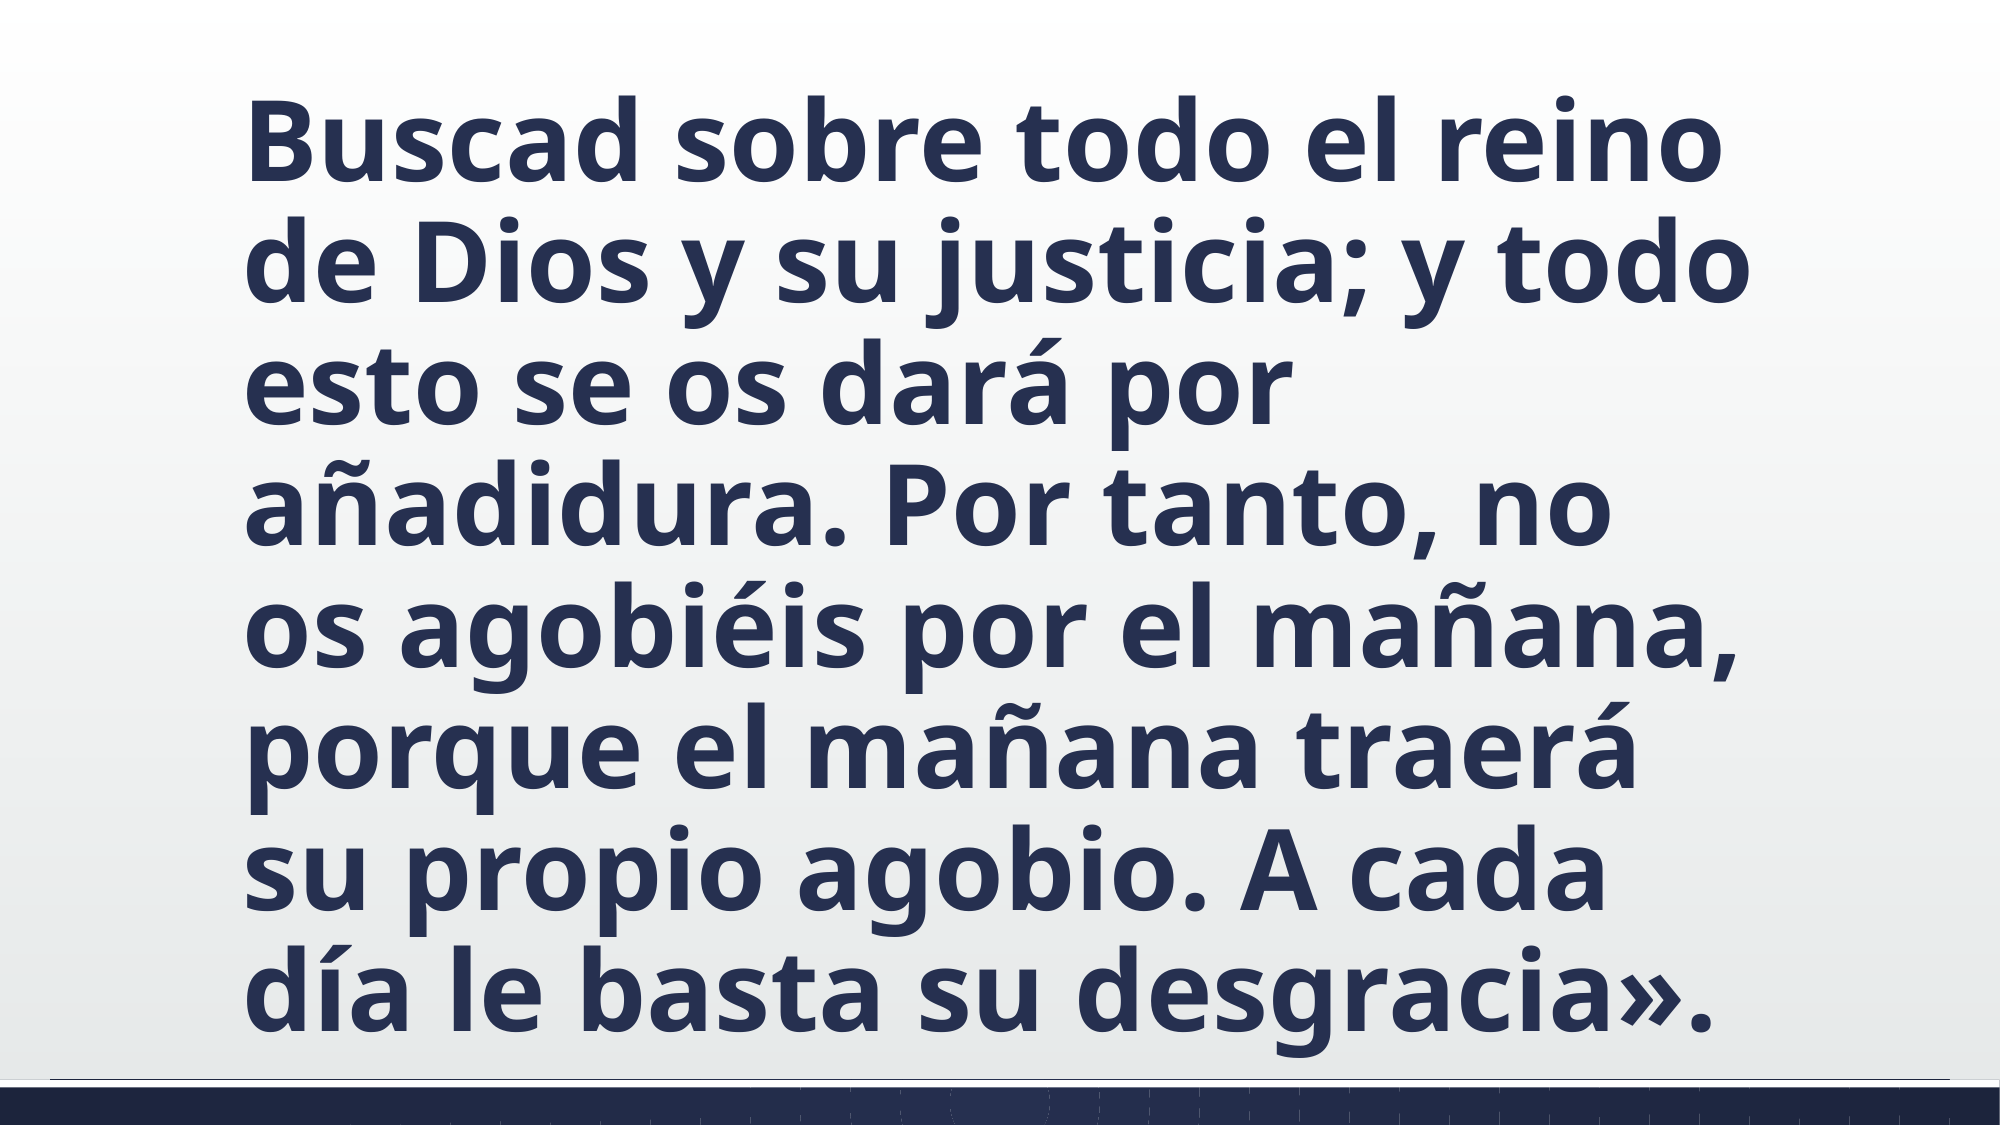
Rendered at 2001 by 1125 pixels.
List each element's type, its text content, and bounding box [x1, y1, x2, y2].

list Buscad sobre todo el reino de Dios y su justicia; y todo esto se os dará por añadidura. Por tanto, no os agobiéis por el mañana, porque el mañana traerá su propio agobio. A cada día le basta su desgracia». [219, 76, 1780, 990]
